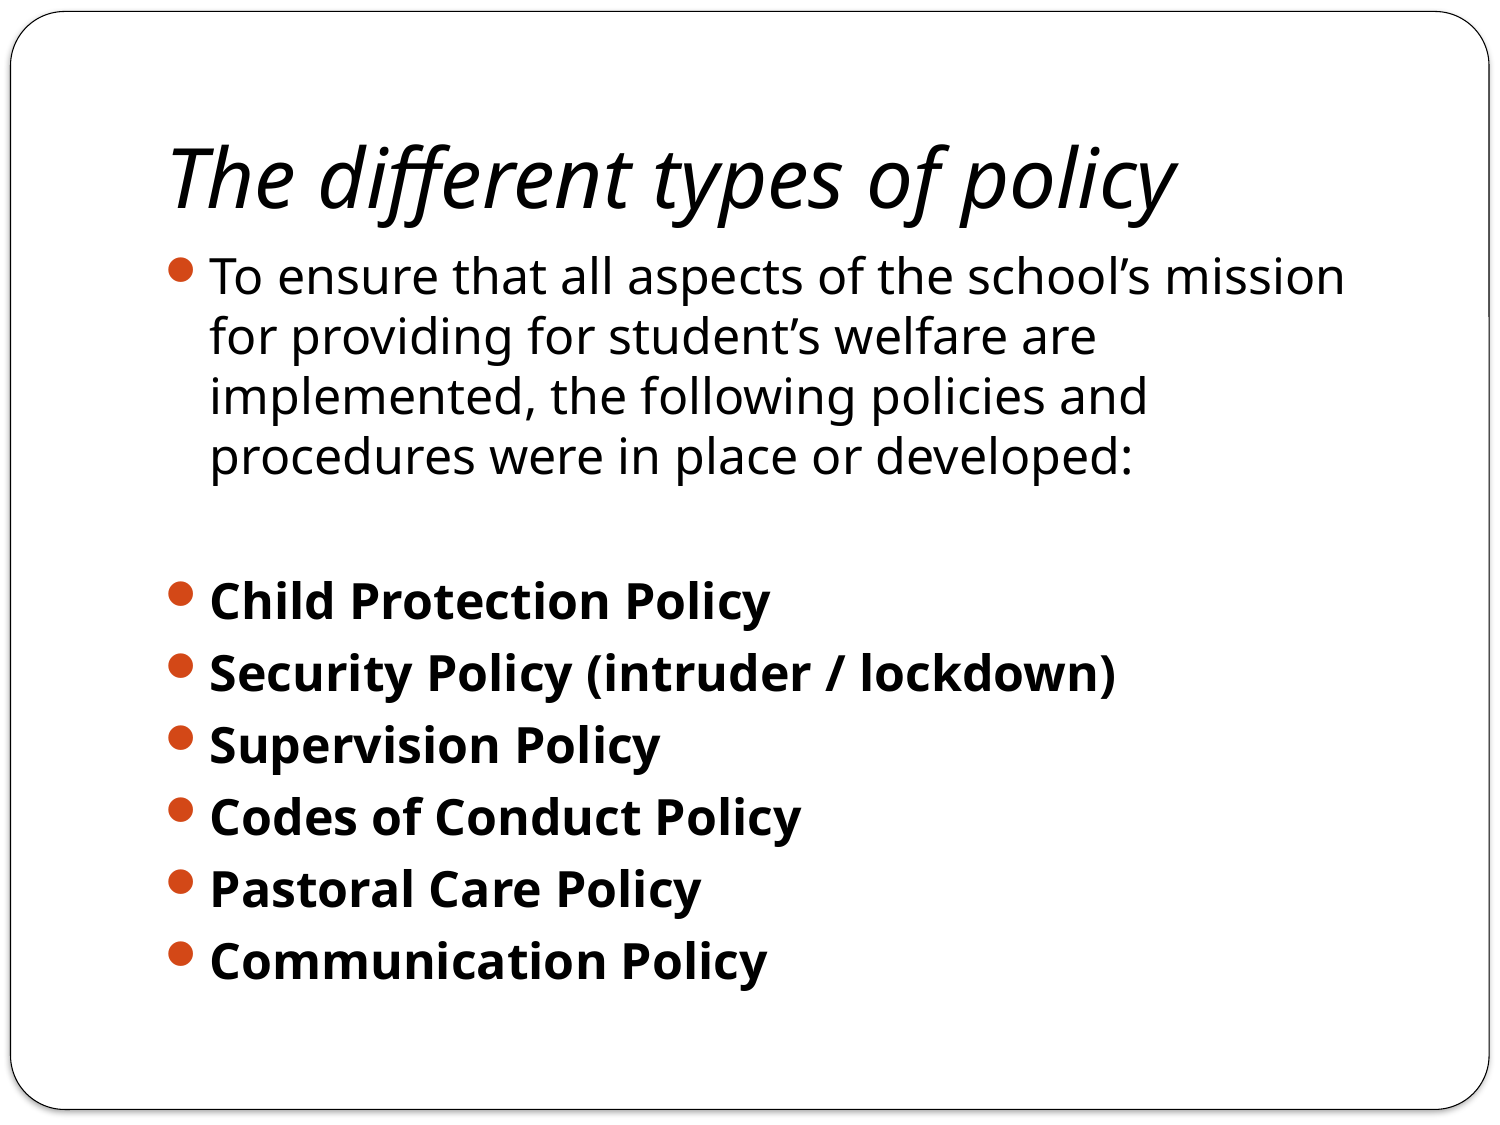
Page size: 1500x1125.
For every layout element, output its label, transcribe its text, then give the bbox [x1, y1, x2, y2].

list To ensure that all aspects of the school’s mission for providing for student’s welfare are implemented, the following policies and procedures were in place or developed: Child Protection Policy Security Policy (intruder / lockdown) Supervision Policy Codes of Conduct Policy Pastoral Care Policy Communication Policy [150, 237, 1425, 988]
title The different types of policy [150, 45, 1425, 233]
